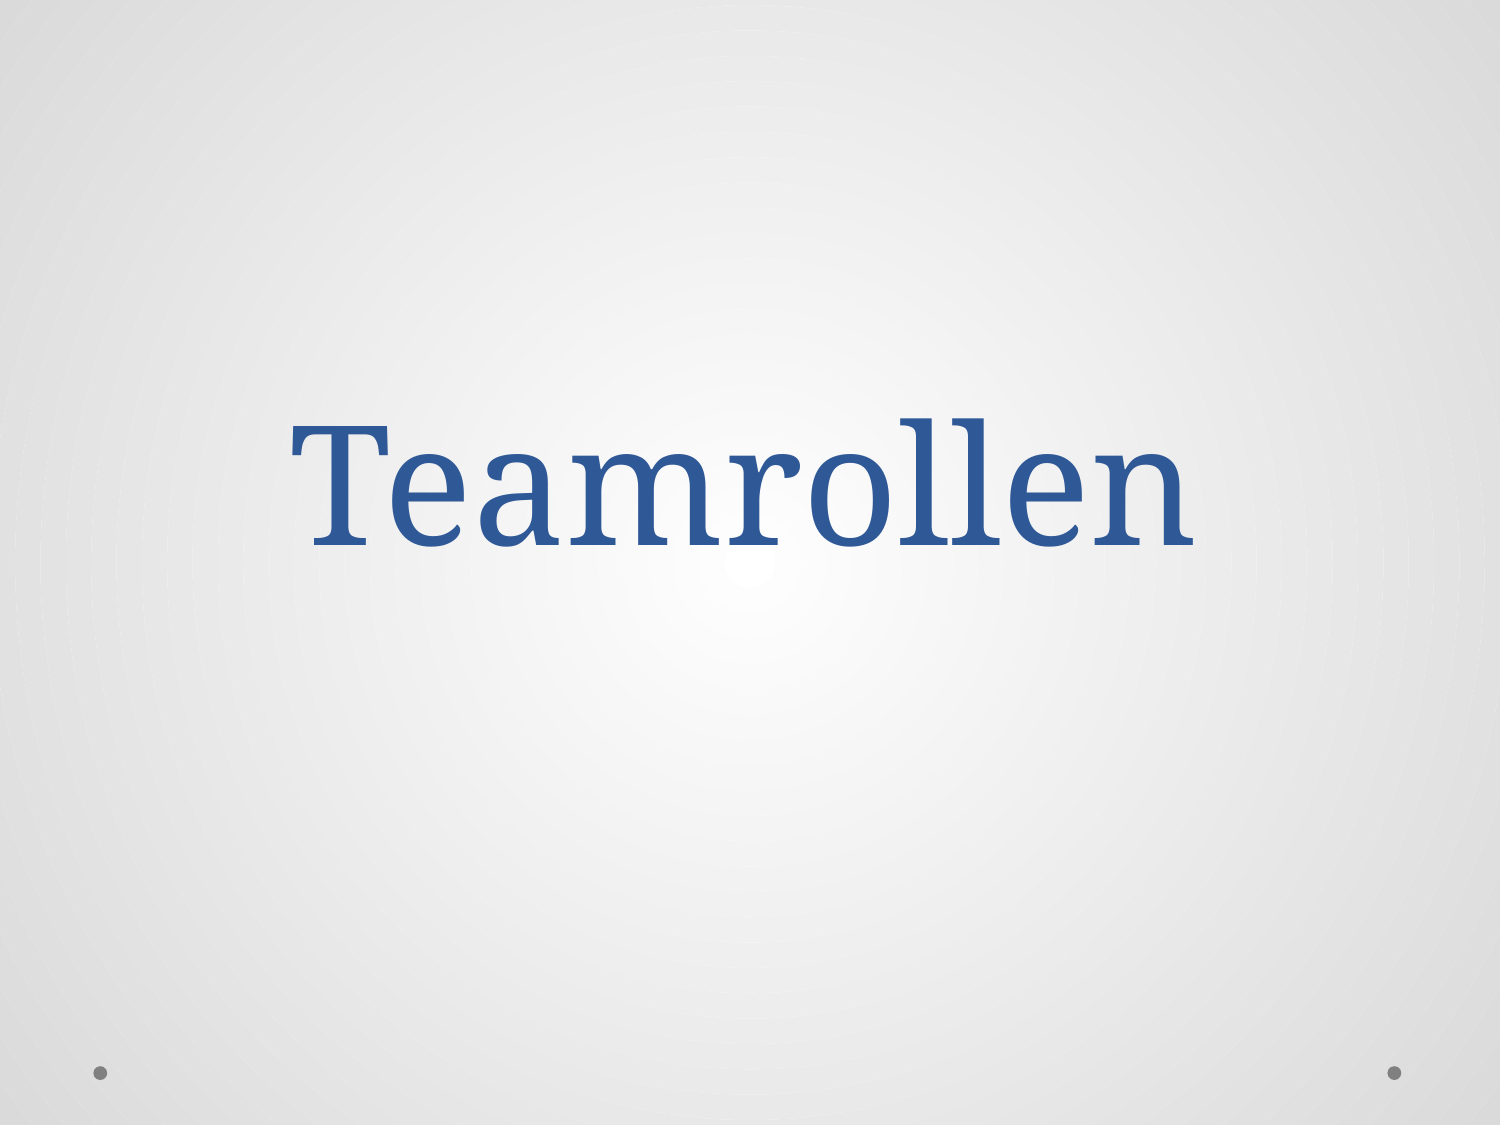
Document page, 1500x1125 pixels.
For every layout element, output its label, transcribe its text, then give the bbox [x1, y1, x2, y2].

title Teamrollen [112, 99, 1376, 587]
